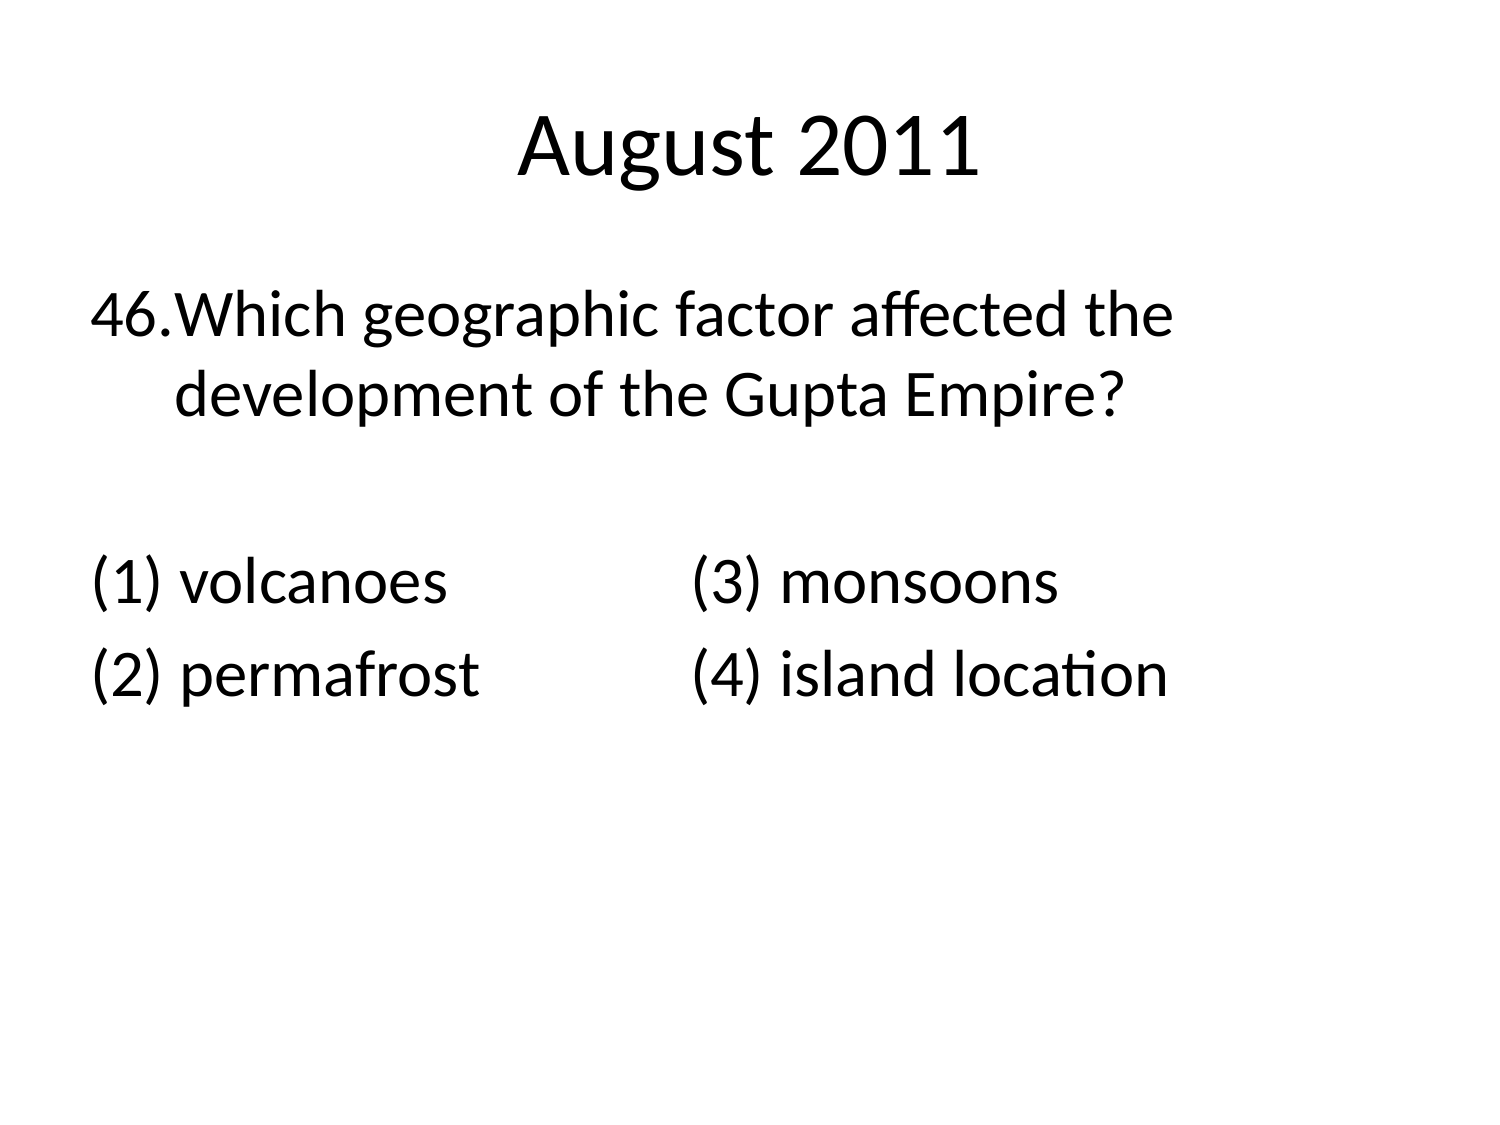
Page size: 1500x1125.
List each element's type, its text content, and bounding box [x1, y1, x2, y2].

title August 2011 [75, 45, 1425, 233]
list Which geographic factor affected the development of the Gupta Empire? (1) volcanoes (3) monsoons (2) permafrost (4) island location [75, 262, 1425, 1005]
